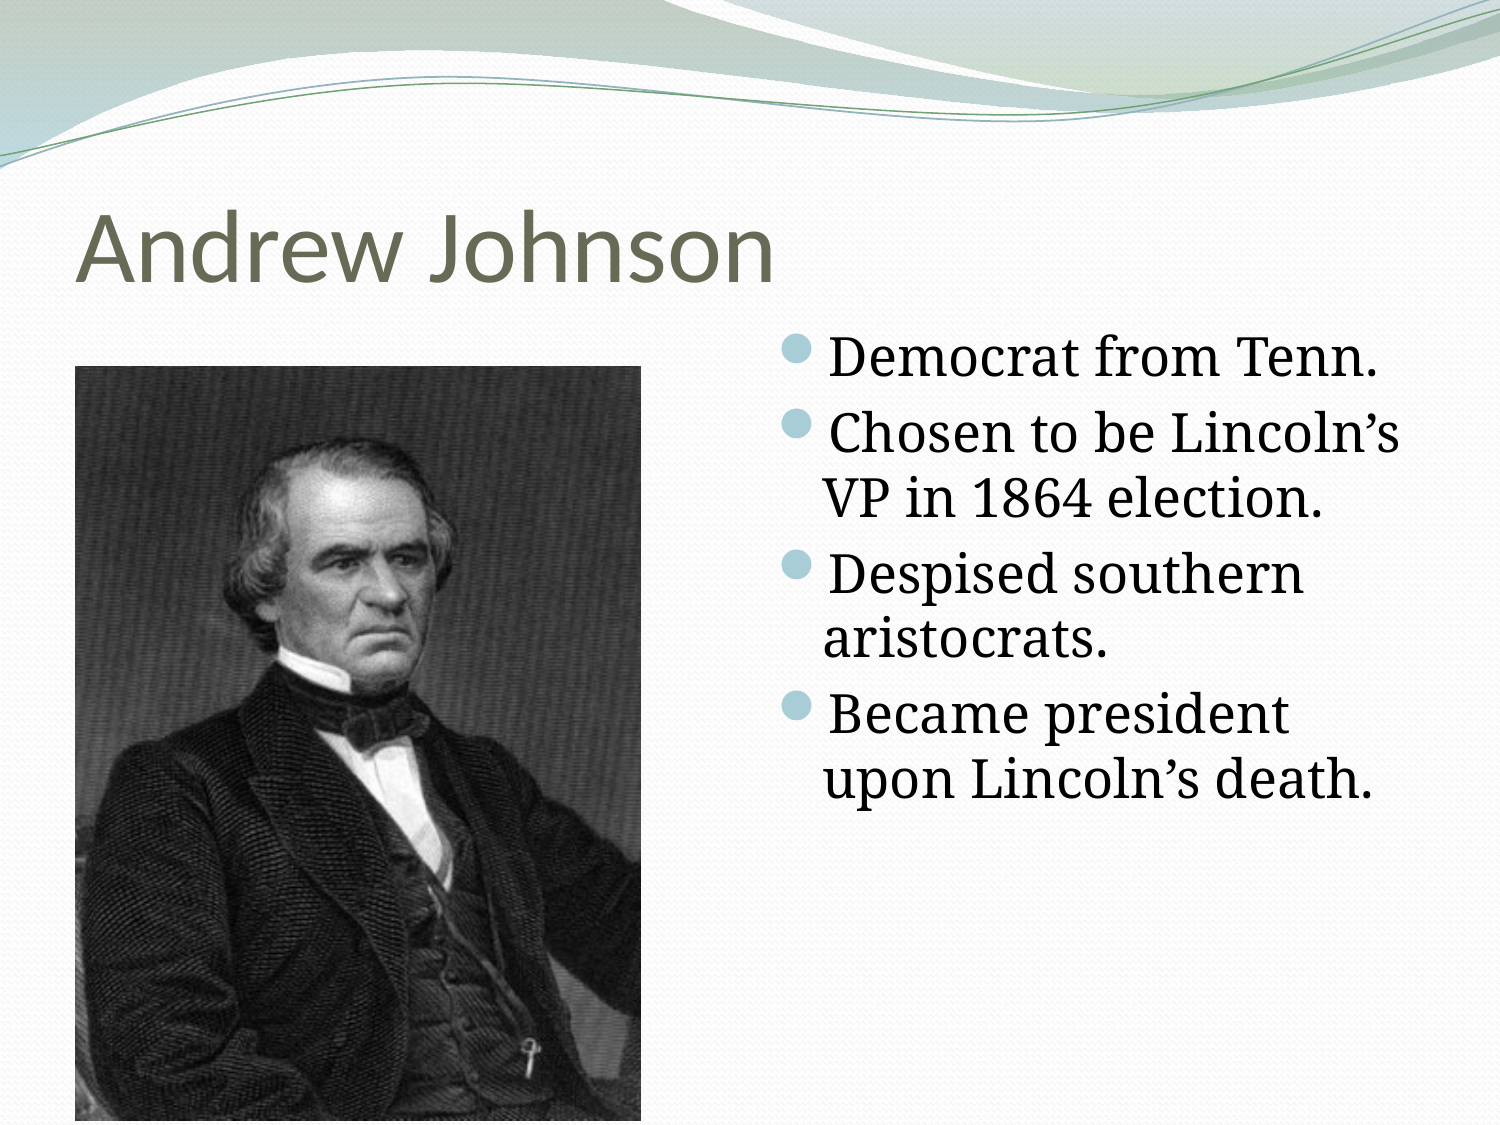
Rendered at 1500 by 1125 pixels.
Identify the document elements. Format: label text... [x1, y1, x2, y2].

title Andrew Johnson [75, 115, 1425, 303]
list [74, 365, 641, 1121]
list Democrat from Tenn. Chosen to be Lincoln’s VP in 1864 election. Despised southern aristocrats. Became president upon Lincoln’s death. [762, 314, 1425, 1043]
